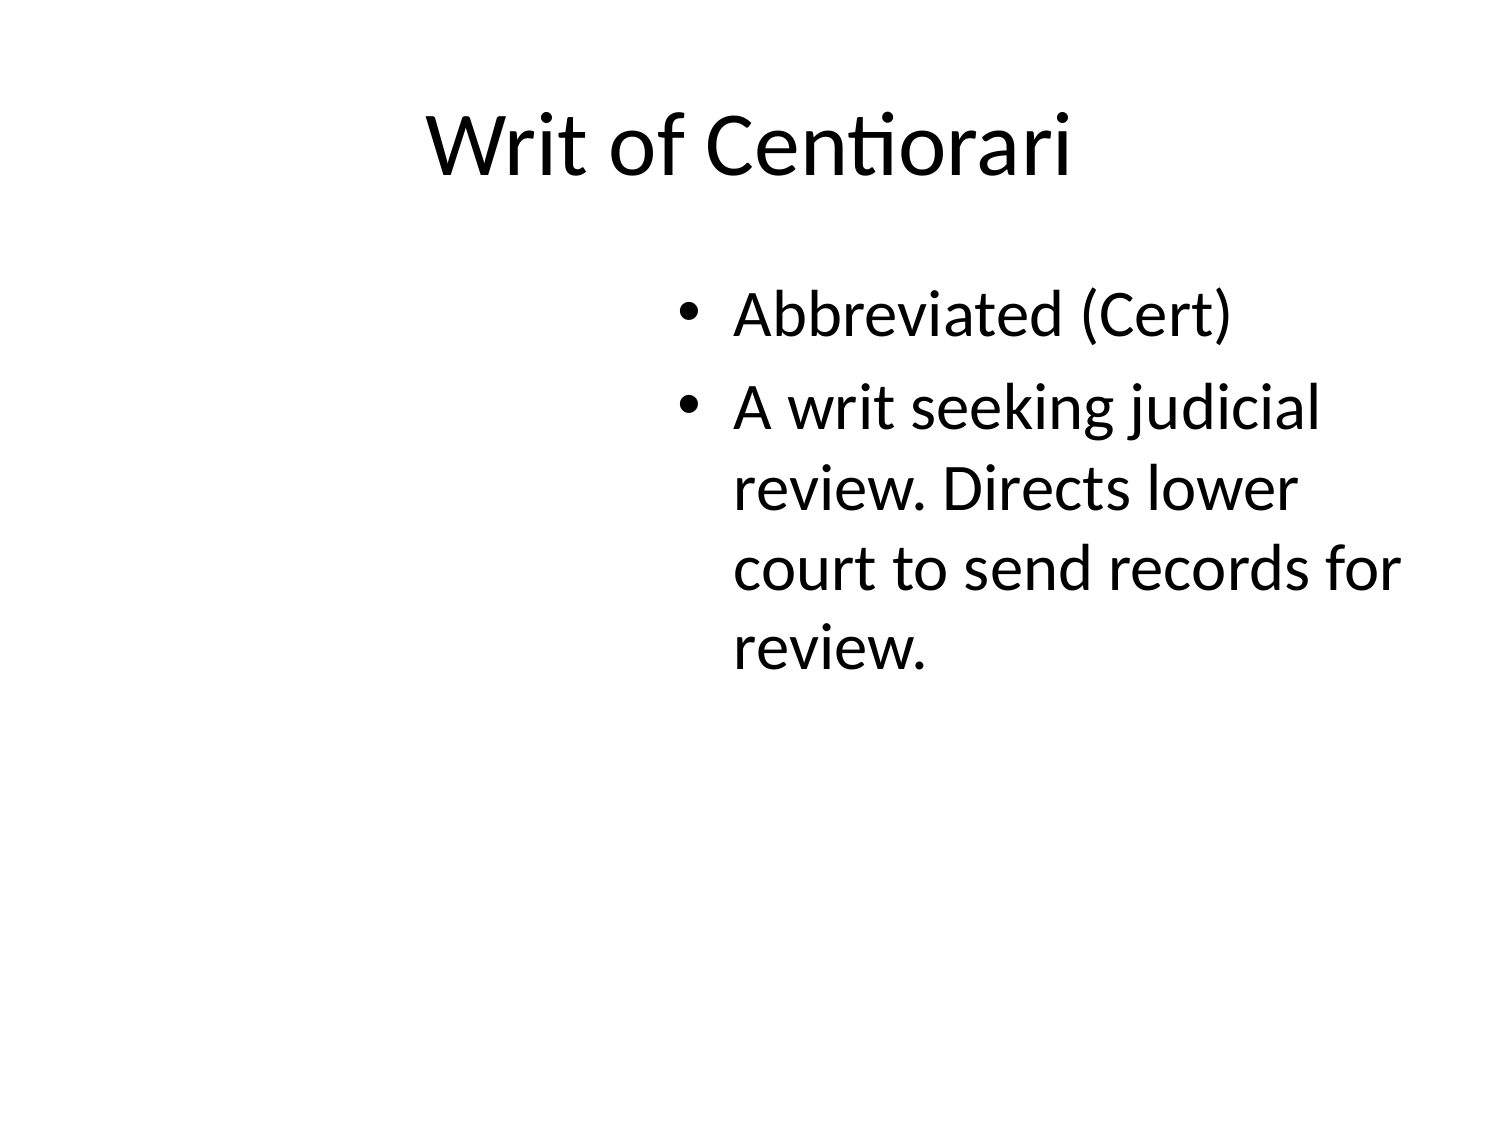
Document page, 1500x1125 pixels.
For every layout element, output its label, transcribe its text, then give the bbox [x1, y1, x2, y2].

title Writ of Centiorari [75, 45, 1425, 233]
list Abbreviated (Cert) A writ seeking judicial review. Directs lower court to send records for review. [662, 262, 1425, 1005]
